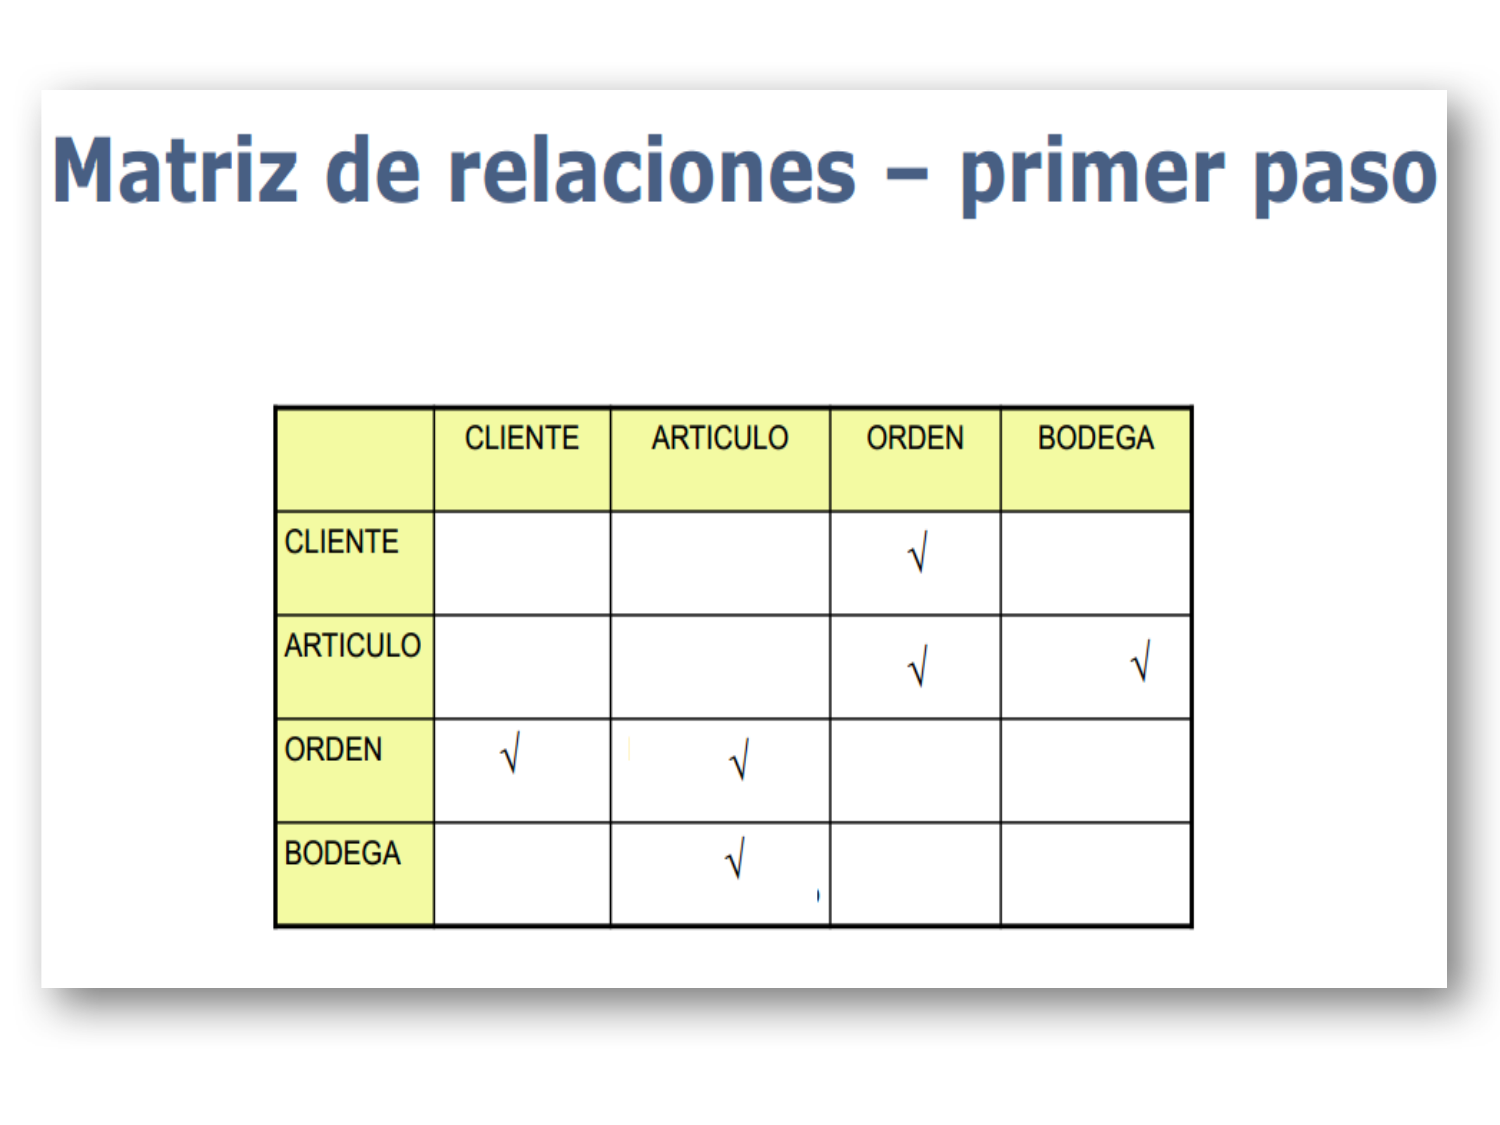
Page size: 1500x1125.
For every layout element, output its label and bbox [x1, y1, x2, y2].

picture [41, 89, 1448, 988]
